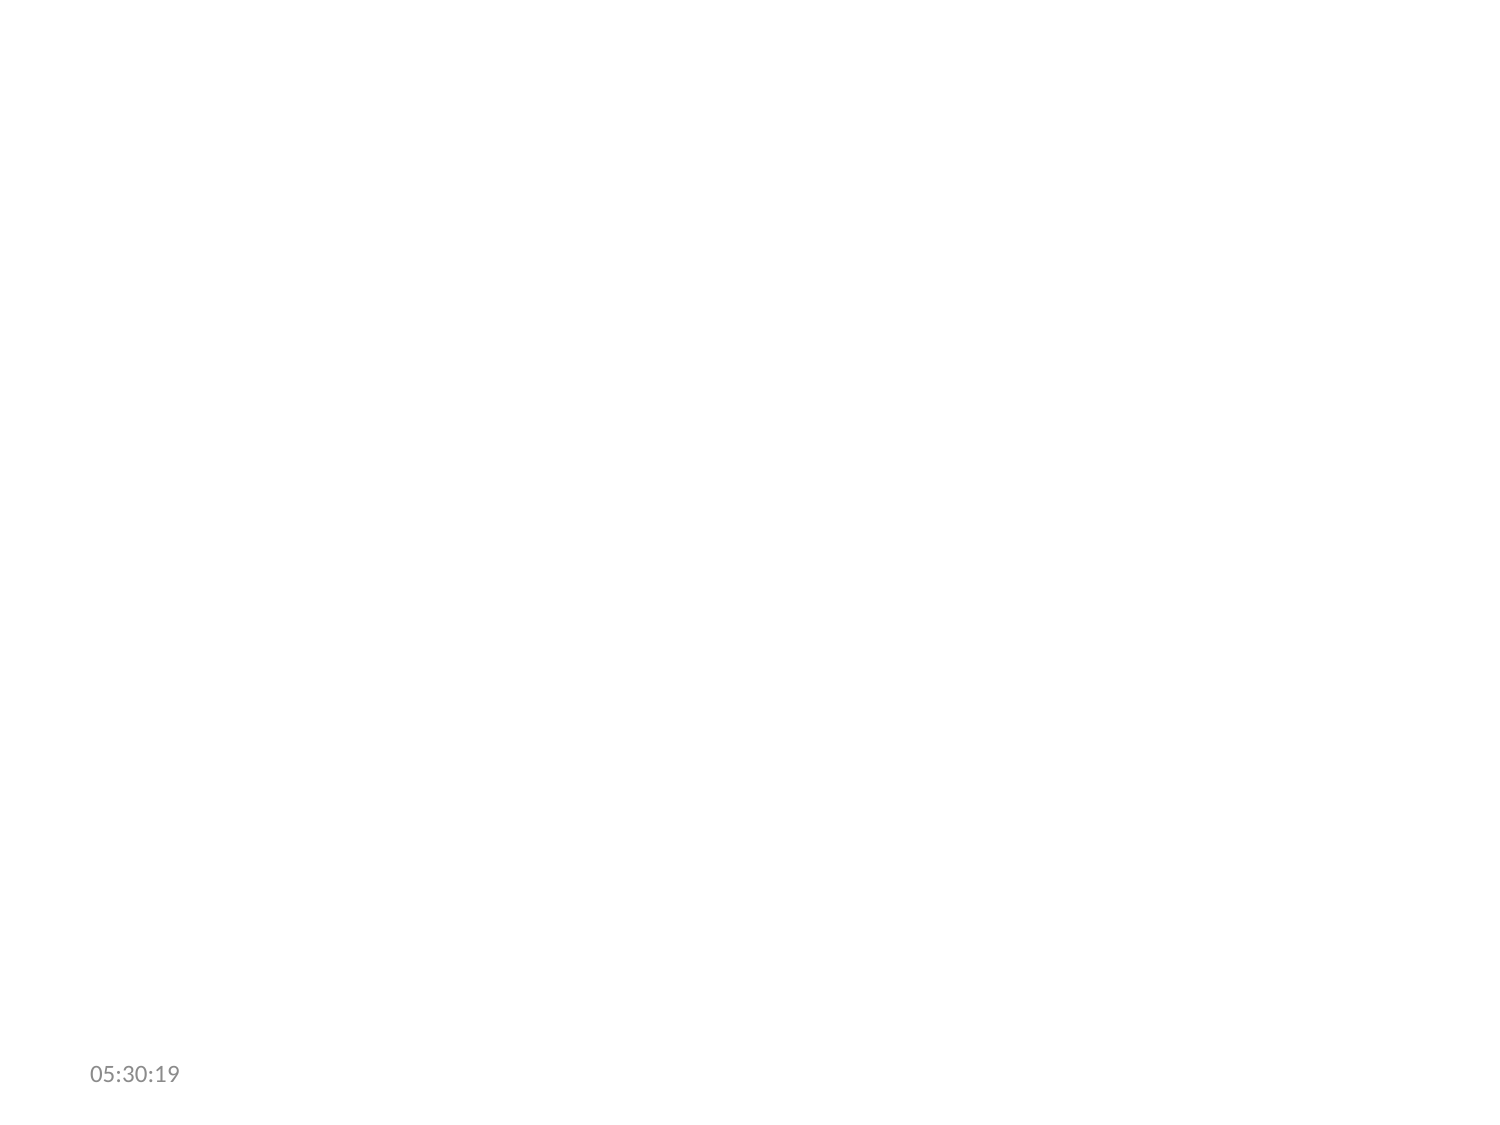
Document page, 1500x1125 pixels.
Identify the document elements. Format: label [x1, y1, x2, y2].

slide_number [75, 1042, 425, 1103]
